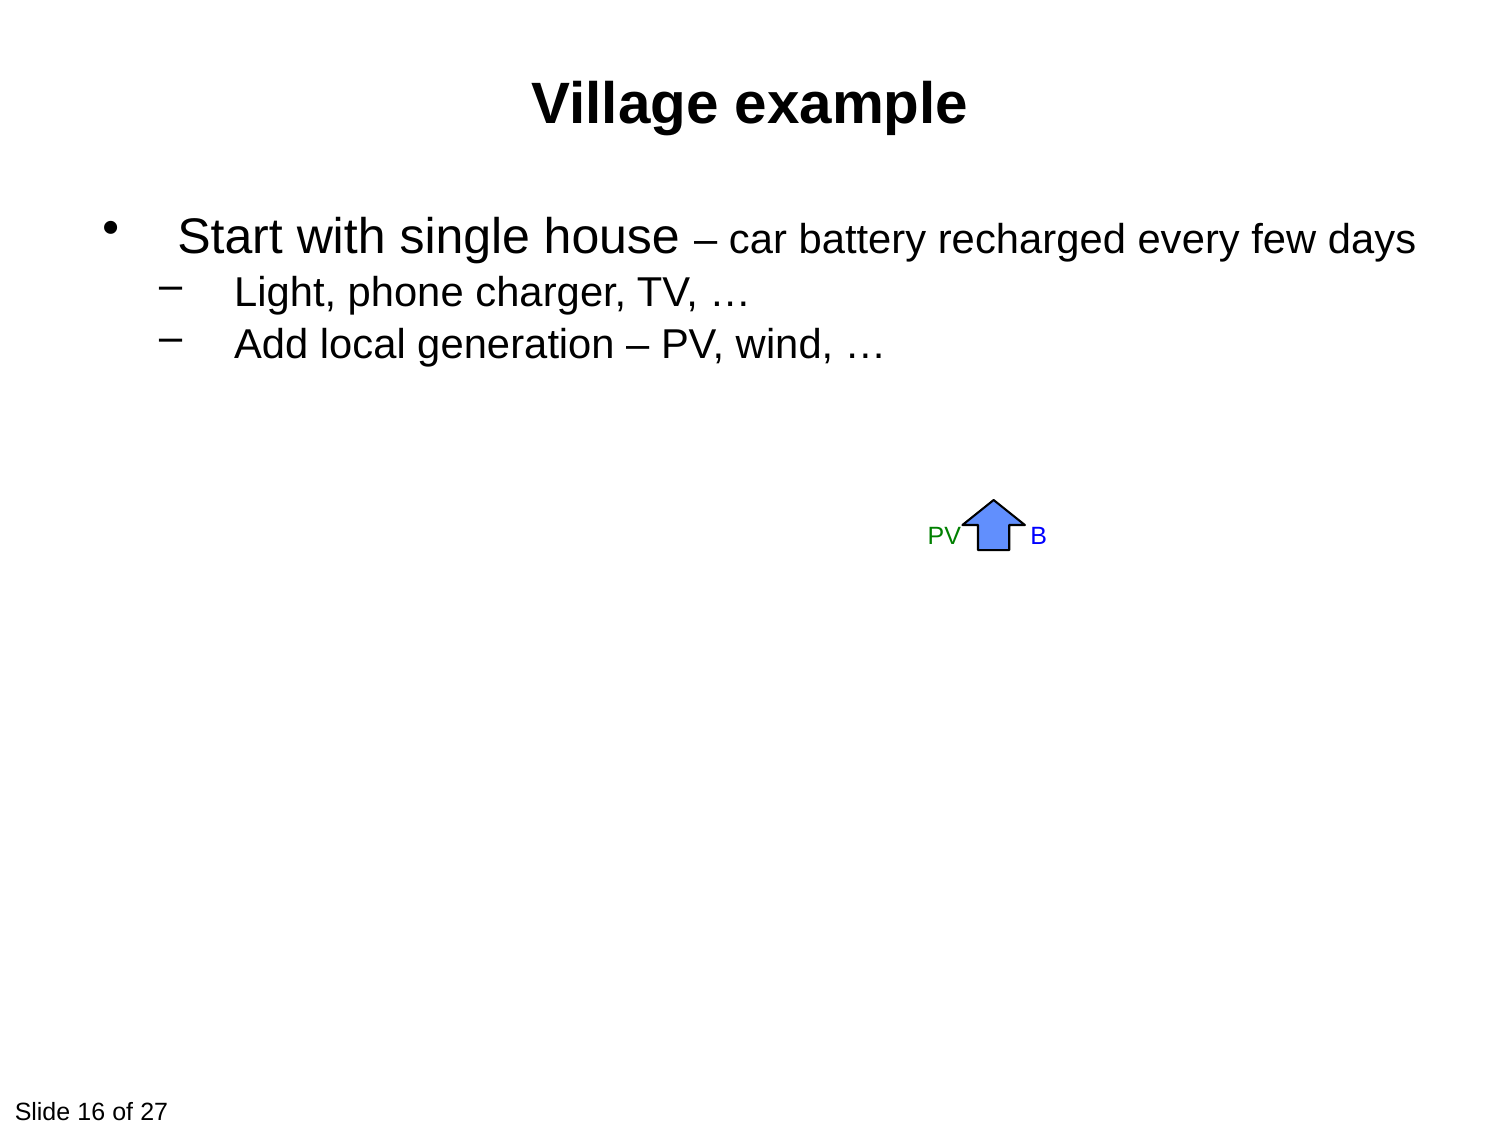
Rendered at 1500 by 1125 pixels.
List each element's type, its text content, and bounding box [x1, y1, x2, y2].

text_box [977, 500, 1015, 551]
list Start with single house – car battery recharged every few days Light, phone charger, TV, … Add local generation – PV, wind, … [87, 195, 1500, 1125]
title Village example [0, 37, 1500, 175]
text_box PV [912, 512, 977, 558]
text_box B [1015, 512, 1063, 558]
